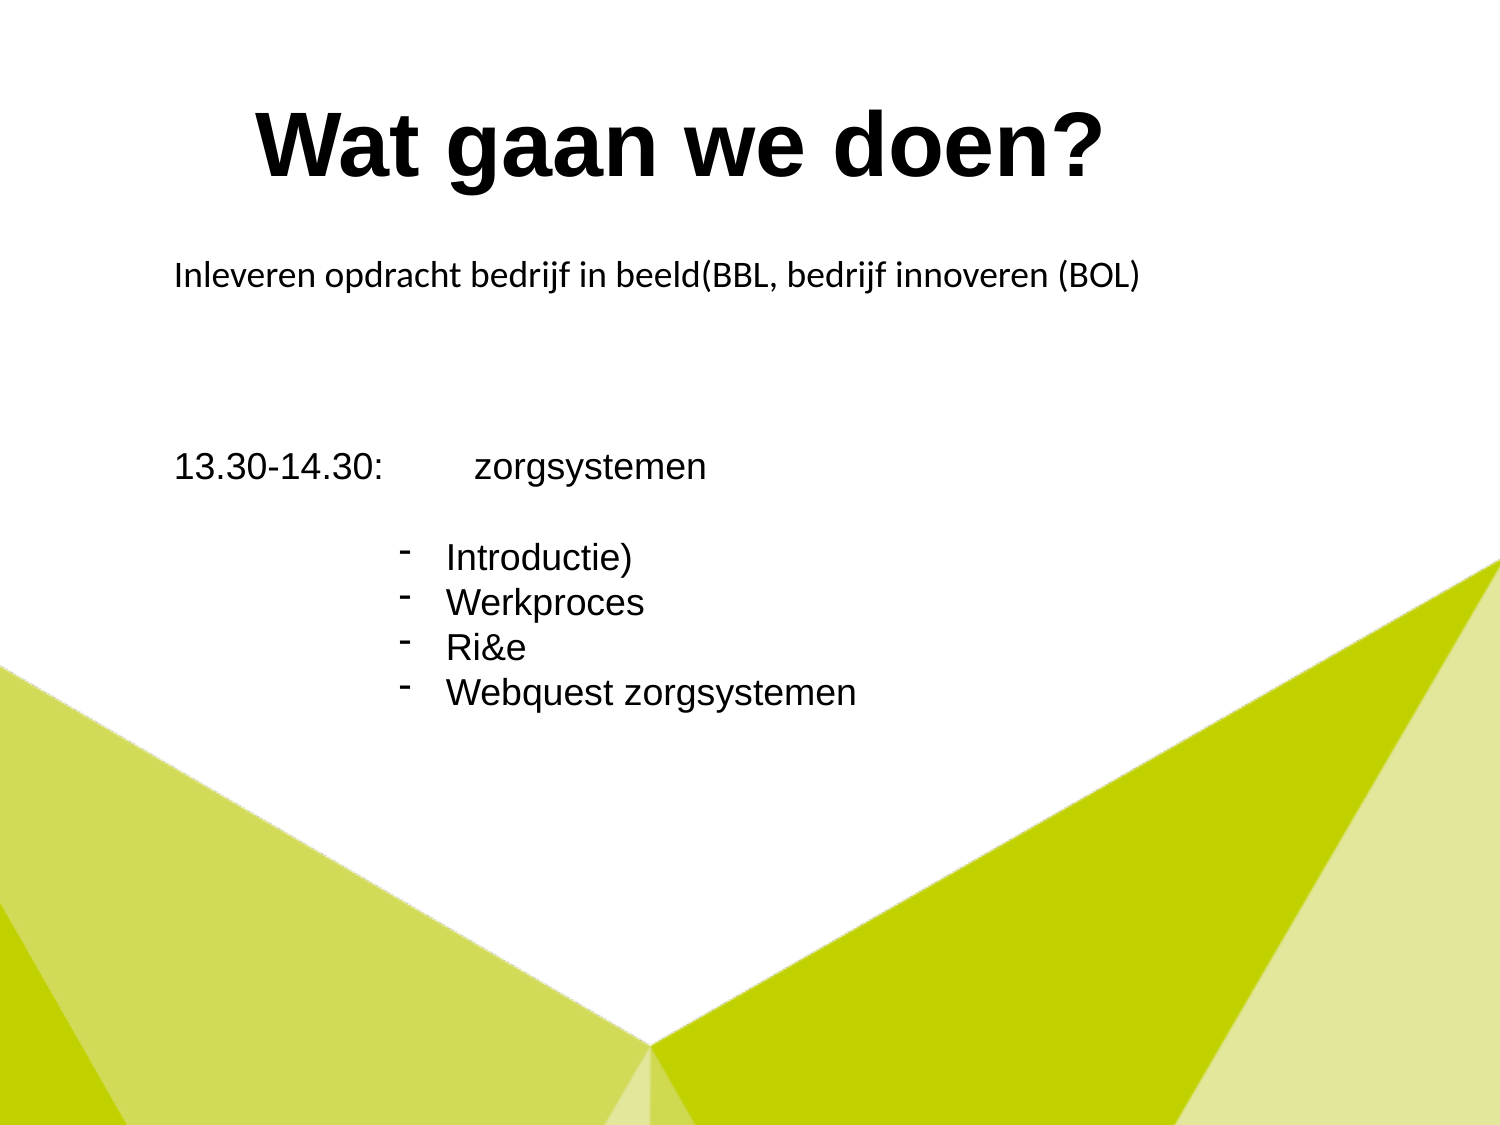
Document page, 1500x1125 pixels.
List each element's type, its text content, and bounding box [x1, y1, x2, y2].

text_box 13.30-14.30: zorgsystemen Introductie) Werkproces Ri&e Webquest zorgsystemen [159, 435, 1316, 483]
picture [0, 485, 1500, 1125]
text_box Inleveren opdracht bedrijf in beeld(BBL, bedrijf innoveren (BOL) [159, 242, 1195, 303]
text_box Wat gaan we doen? [65, 77, 1297, 202]
